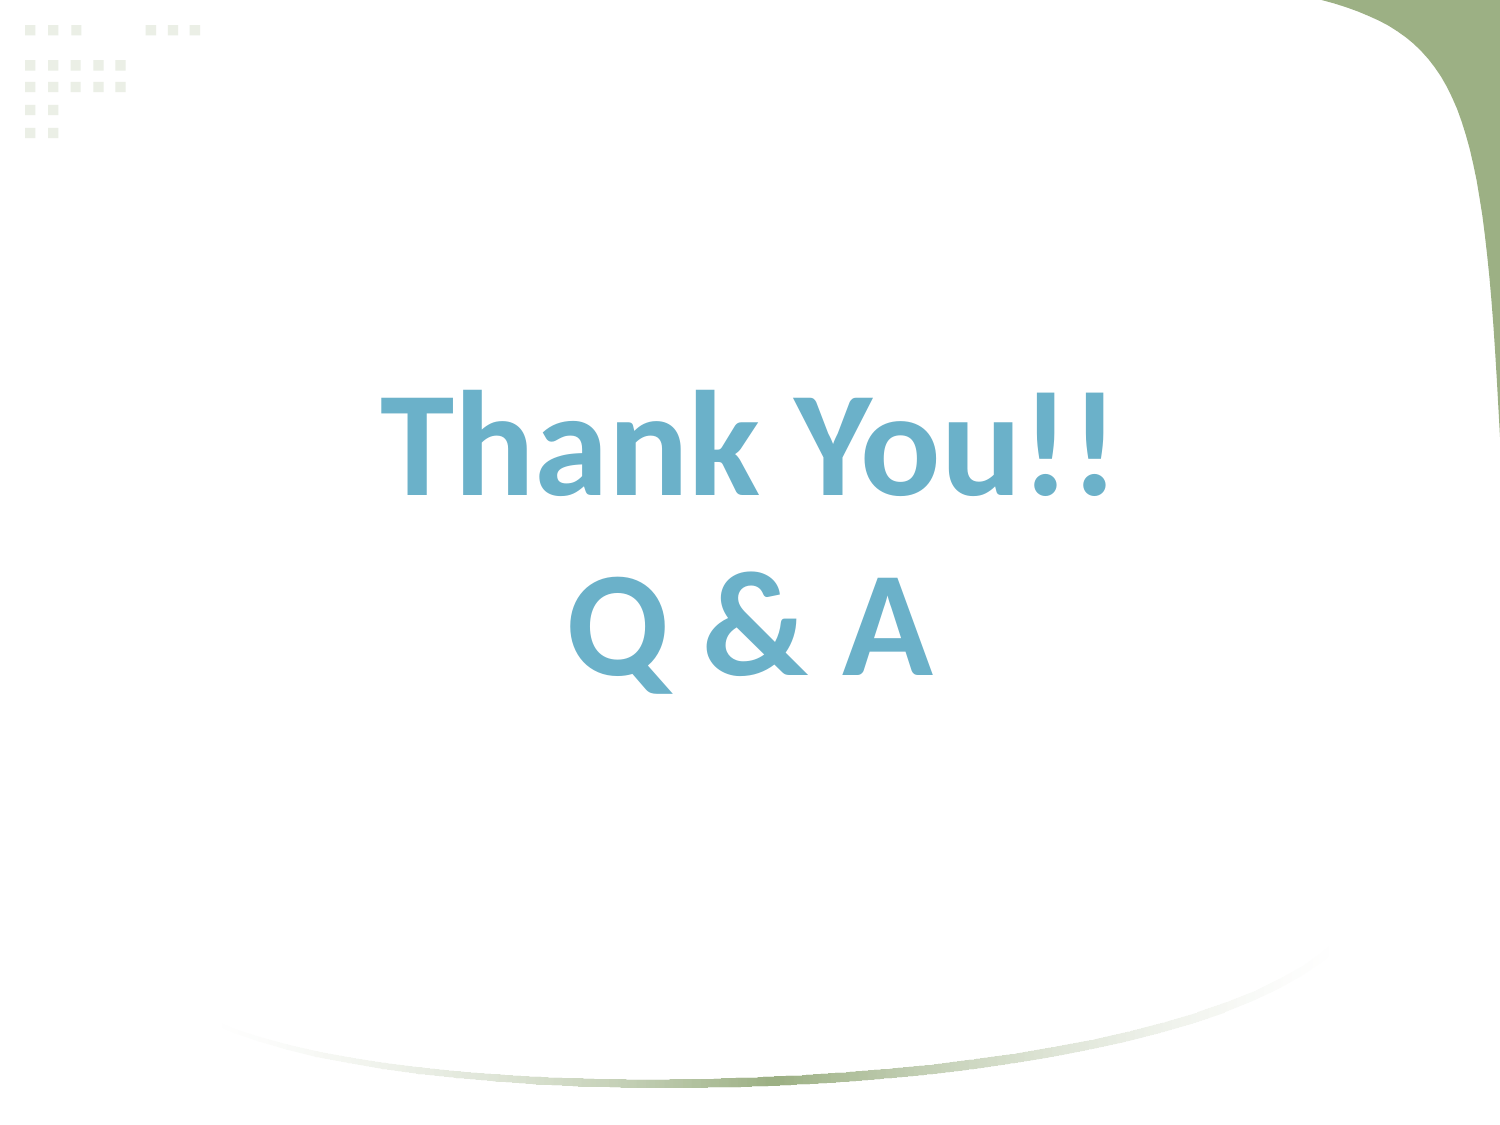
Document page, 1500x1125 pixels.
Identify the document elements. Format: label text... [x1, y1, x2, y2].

text_box Thank You!! Q & A [364, 337, 1135, 713]
